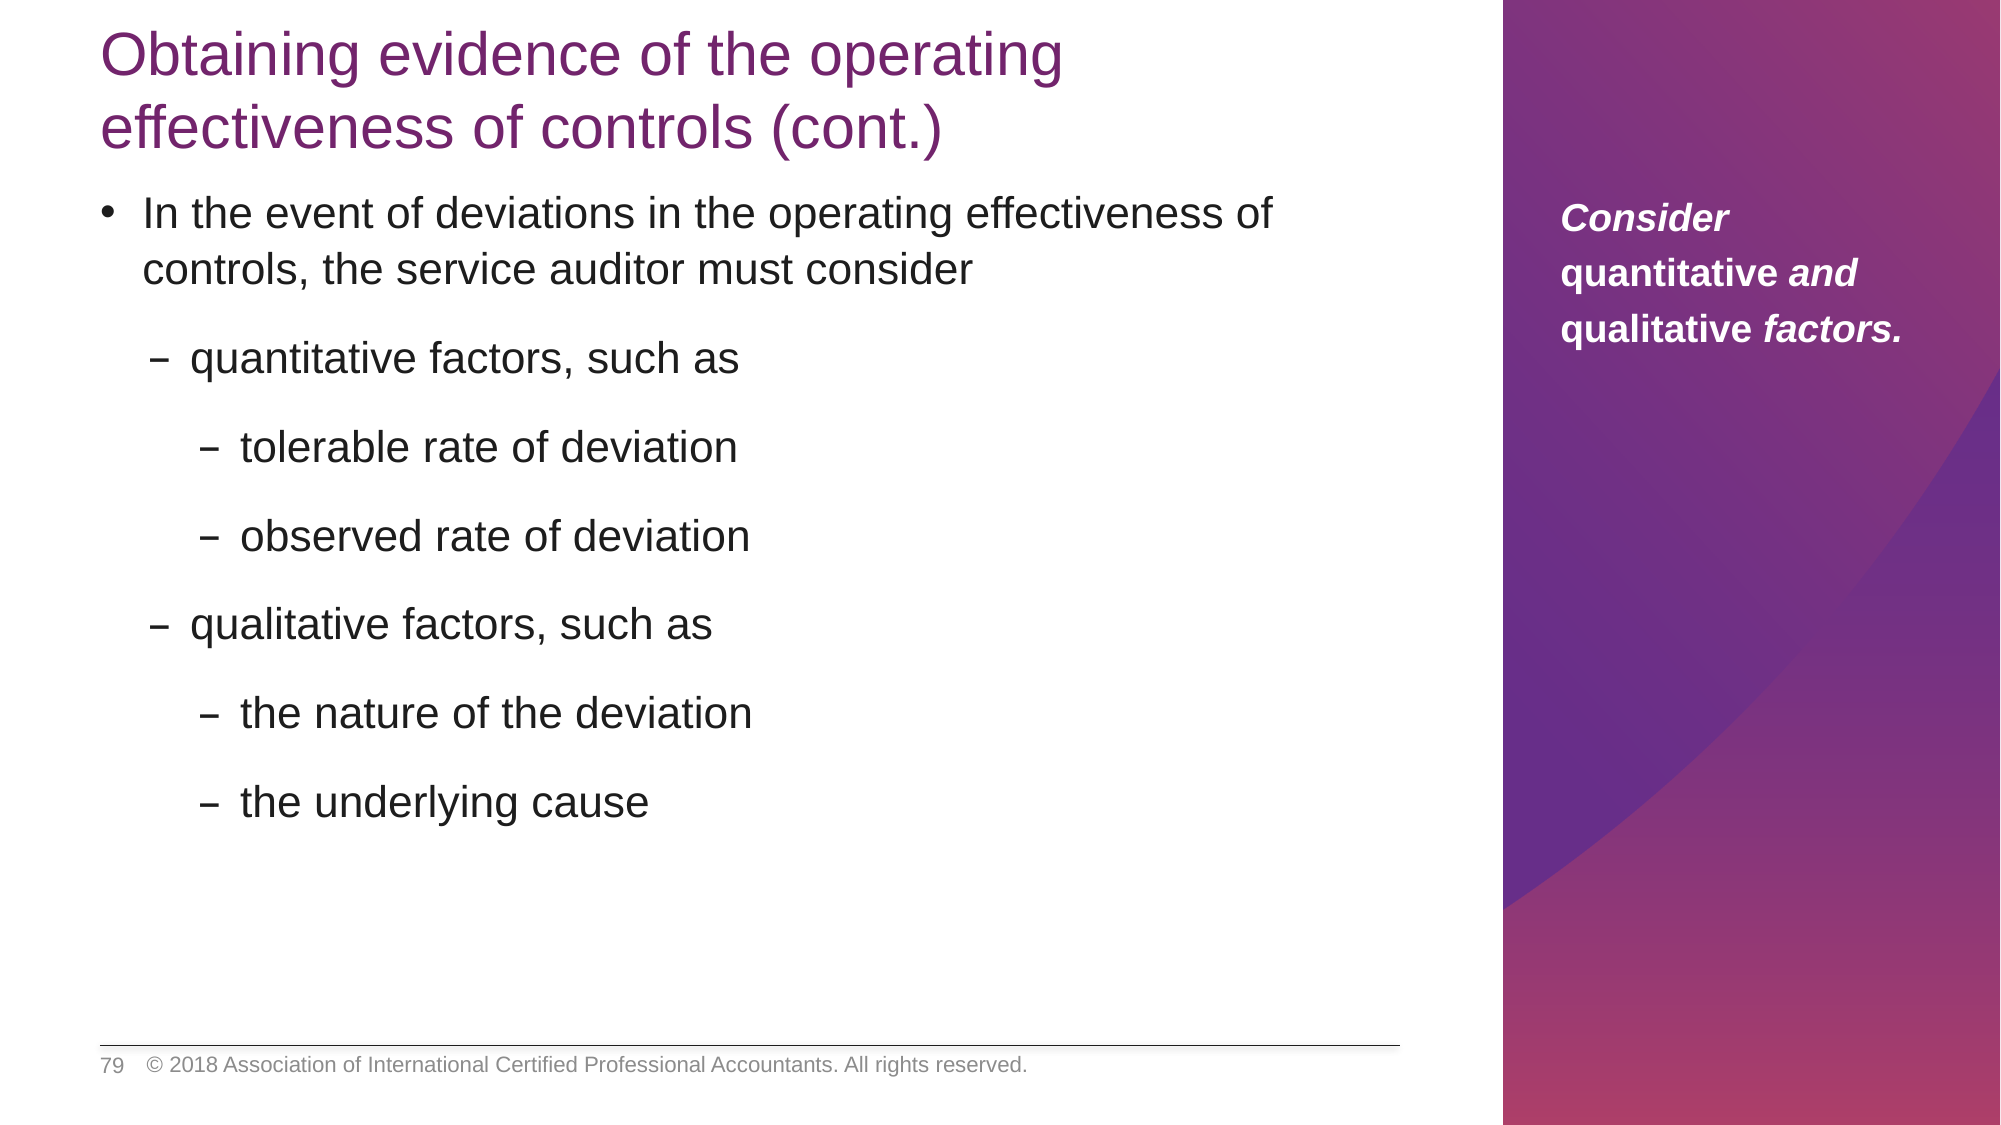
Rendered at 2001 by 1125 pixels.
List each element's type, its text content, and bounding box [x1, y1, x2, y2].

list Consider quantitative and qualitative factors. [1560, 183, 1941, 904]
list In the event of deviations in the operating effectiveness of controls, the service auditor must consider quantitative factors, such as tolerable rate of deviation observed rate of deviation qualitative factors, such as the nature of the deviation the underlying cause [100, 182, 1401, 915]
footer © 2018 Association of International Certified Professional Accountants. All rights reserved. [147, 1050, 1400, 1111]
title Obtaining evidence of the operating effectiveness of controls (cont.) [100, 31, 1401, 161]
picture [1503, 0, 2001, 1125]
slide_number 79 [99, 1050, 147, 1111]
